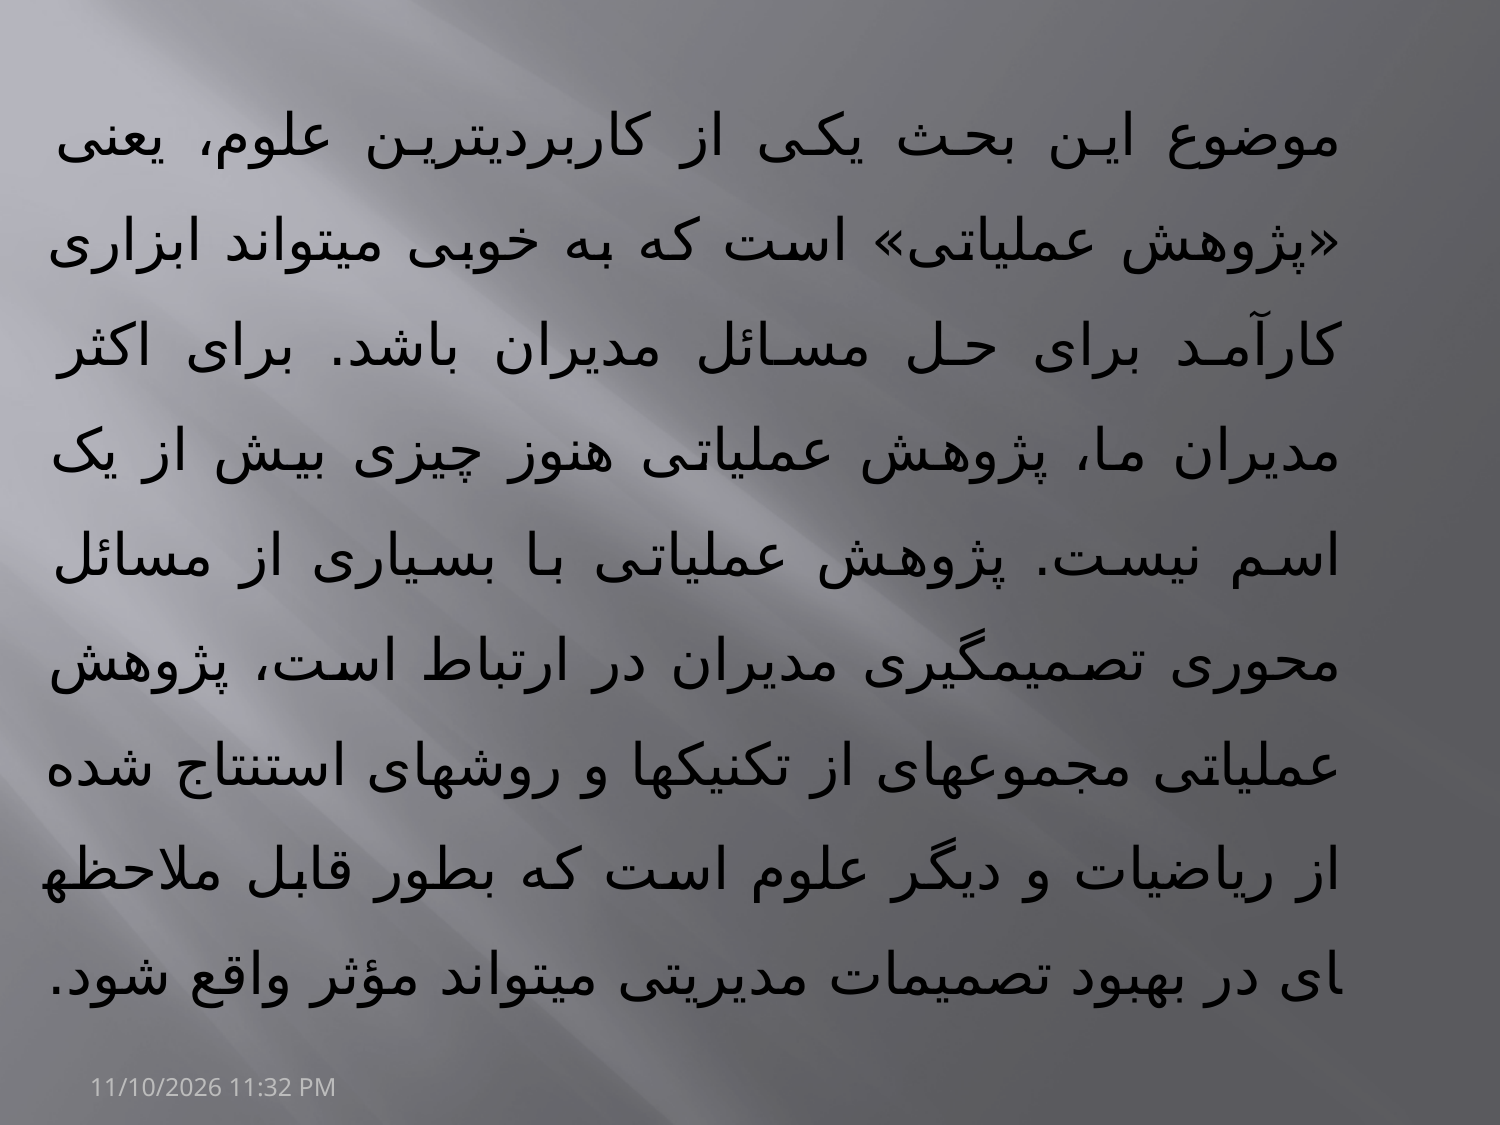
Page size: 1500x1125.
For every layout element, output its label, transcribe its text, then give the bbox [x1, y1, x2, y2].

list موضوع این بحث یکی از کاربردی­ترین علوم، یعنی «پژوهش عملیاتی» است که به خوبی می­تواند ابزاری کارآمد برای حل مسائل مدیران باشد. برای اکثر مدیران ما، پژوهش عملیاتی هنوز چیزی بیش از یک اسم نیست. پژوهش عملیاتی با بسیاری از مسائل محوری تصمیم­گیری مدیران در ارتباط است، پژوهش عملیاتی مجموعه­ای از تکنیک­ها و روش­های استنتاج شده از ریاضیات و دیگر علوم است که بطور قابل ملاحظه­ای در بهبود تصمیمات مدیریتی می­تواند مؤثر واقع شود. [29, 54, 1447, 1106]
slide_number 20/مارس/1 [75, 1052, 425, 1113]
